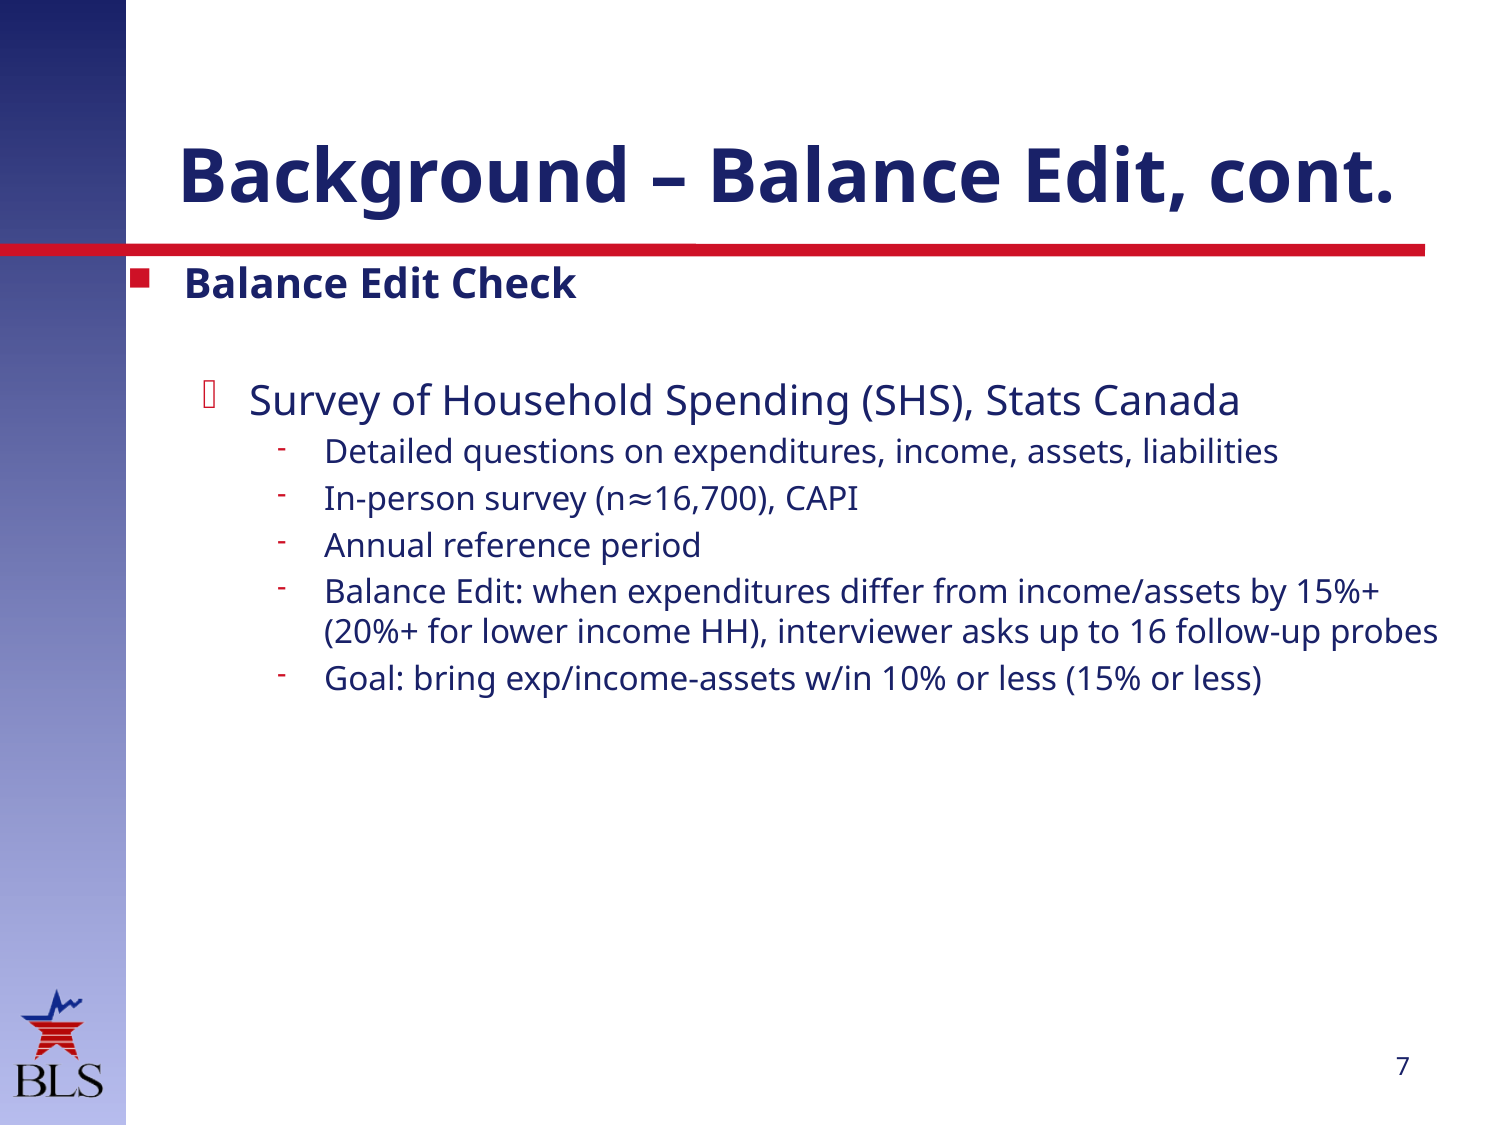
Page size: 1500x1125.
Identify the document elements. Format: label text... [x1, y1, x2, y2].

title Background – Balance Edit, cont. [149, 44, 1426, 226]
picture [0, 983, 118, 1125]
slide_number 7 [1312, 1037, 1425, 1098]
text_box Balance Edit Check Survey of Household Spending (SHS), Stats Canada Detailed questions on expenditures, income, assets, liabilities In-person survey (n≈16,700), CAPI Annual reference period Balance Edit: when expenditures differ from income/assets by 15%+ (20%+ for lower income HH), interviewer asks up to 16 follow-up probes Goal: bring exp/income-assets w/in 10% or less (15% or less) [112, 249, 1463, 1000]
